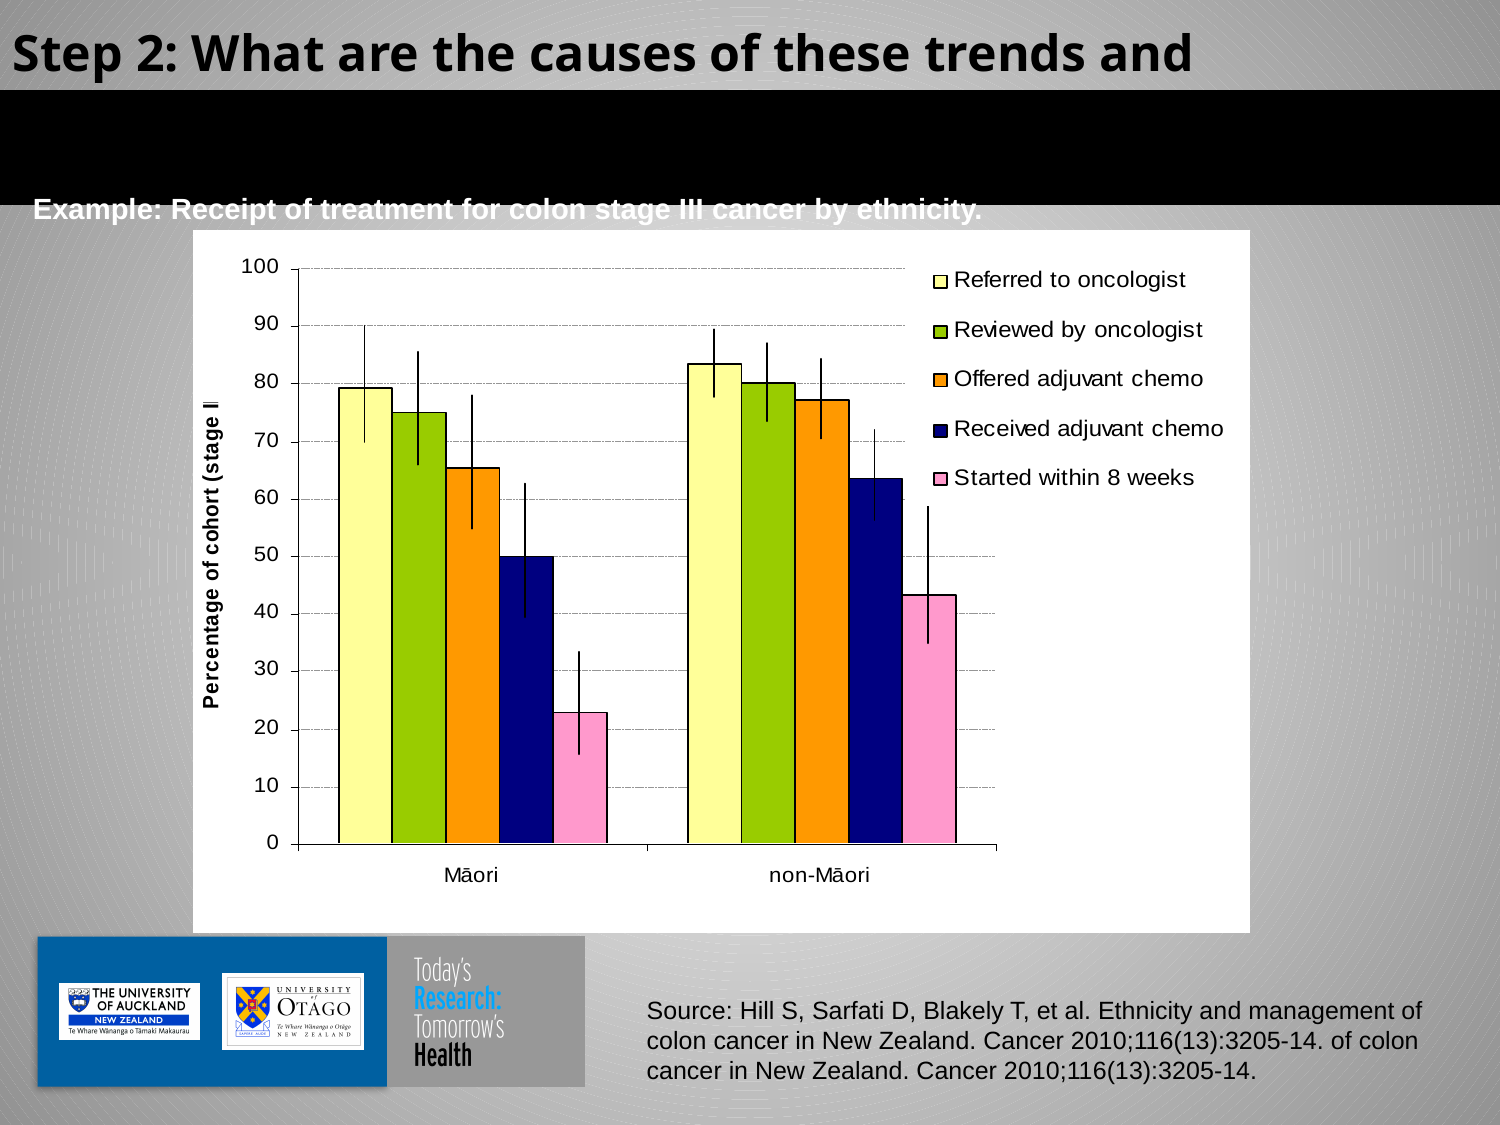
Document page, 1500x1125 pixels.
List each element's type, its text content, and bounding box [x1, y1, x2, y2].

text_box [17, 182, 1406, 940]
picture [59, 983, 200, 1040]
picture [387, 940, 585, 1087]
text_box Incidence (e.g. tobacco, alcohol) and survival (e.g. comorbidity, health services) [0, 90, 1500, 205]
text_box [37, 949, 382, 1087]
text_box Source: Hill S, Sarfati D, Blakely T, et al. Ethnicity and management of colon cancer in New Zealand. Cancer 2010;116(13):3205-14. of colon cancer in New Zealand. Cancer 2010;116(13):3205-14. [631, 987, 1471, 1093]
picture [222, 973, 364, 1050]
text_box Step 2: What are the causes of these trends and inequalities? [0, 14, 1499, 90]
